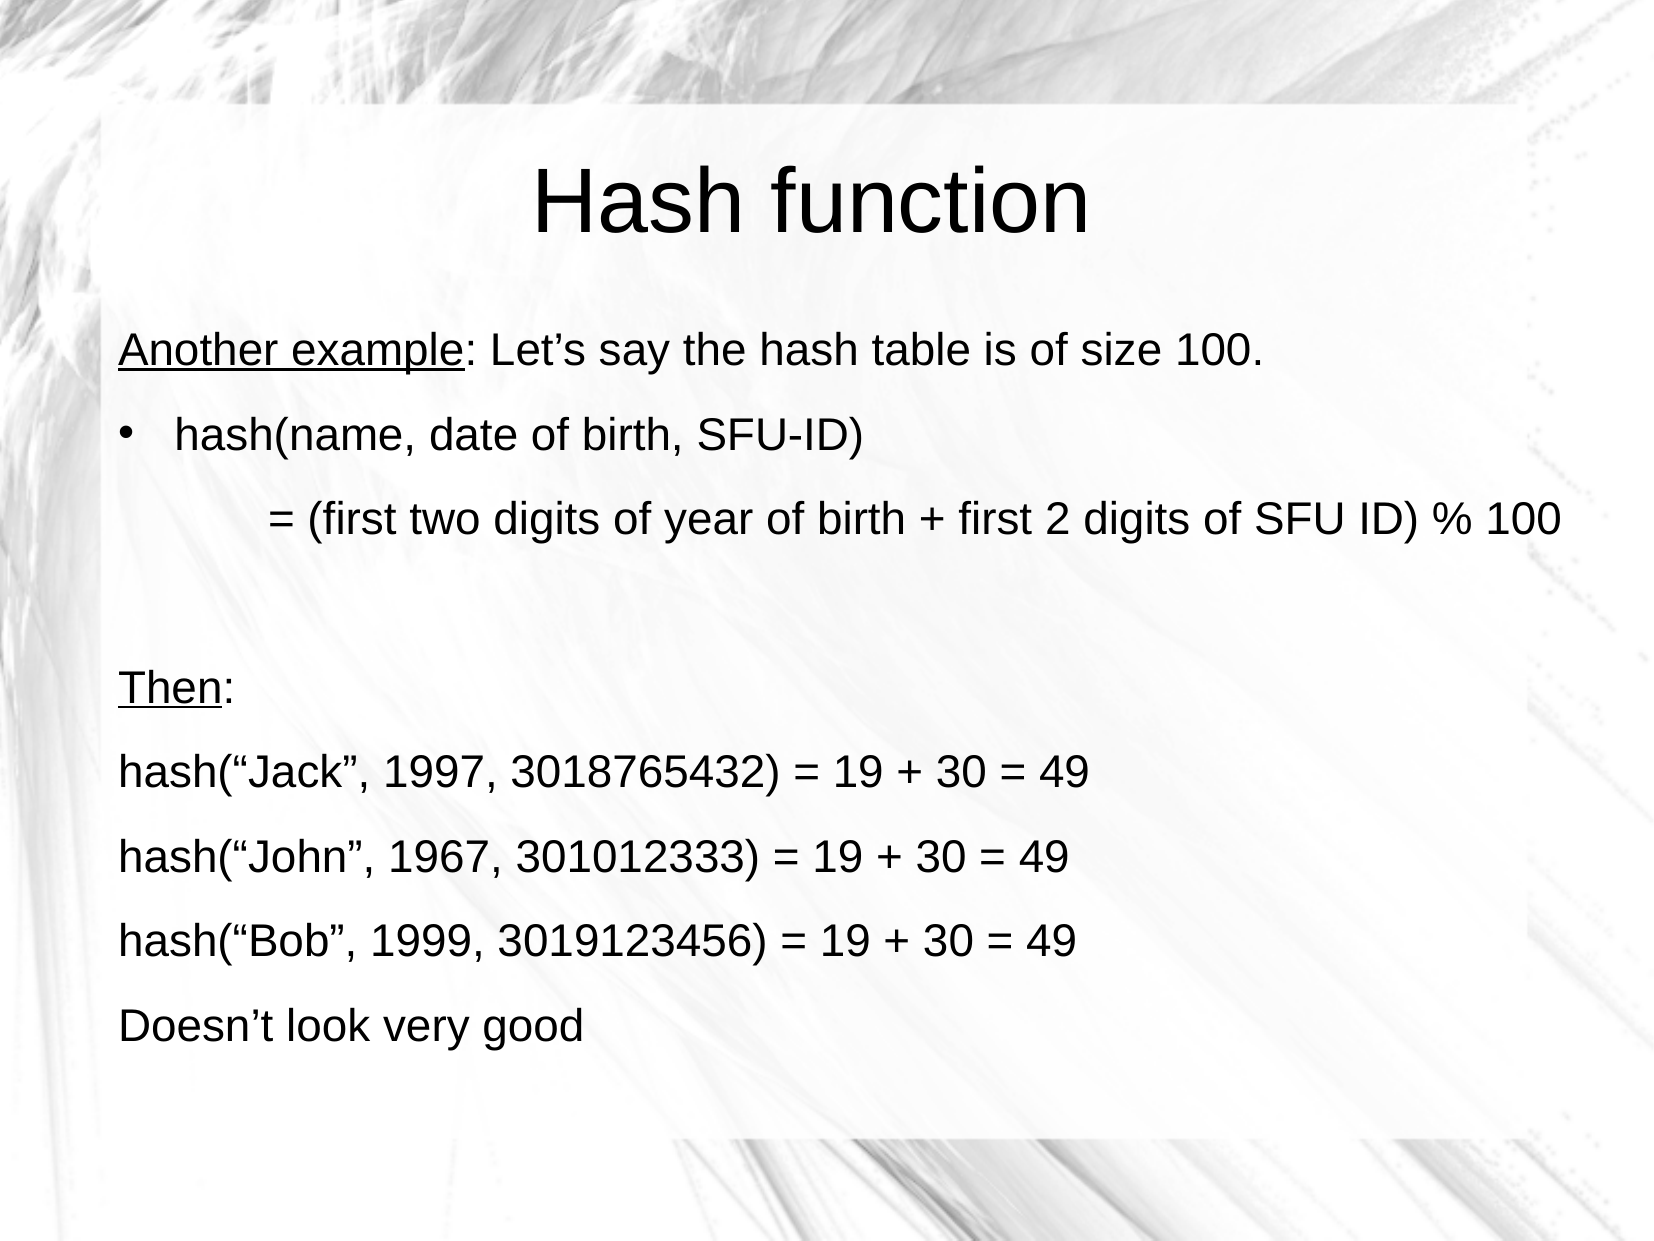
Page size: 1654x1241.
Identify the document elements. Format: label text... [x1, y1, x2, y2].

title Hash function [118, 112, 1506, 281]
list Another example: Let’s say the hash table is of size 100. hash(name, date of birth, SFU-ID) = (first two digits of year of birth + first 2 digits of SFU ID) % 100 Then: hash(“Jack”, 1997, 3018765432) = 19 + 30 = 49 hash(“John”, 1967, 301012333) = 19 + 30 = 49 hash(“Bob”, 1999, 3019123456) = 19 + 30 = 49 Doesn’t look very good [118, 319, 1571, 1102]
picture [0, 0, 1654, 1241]
